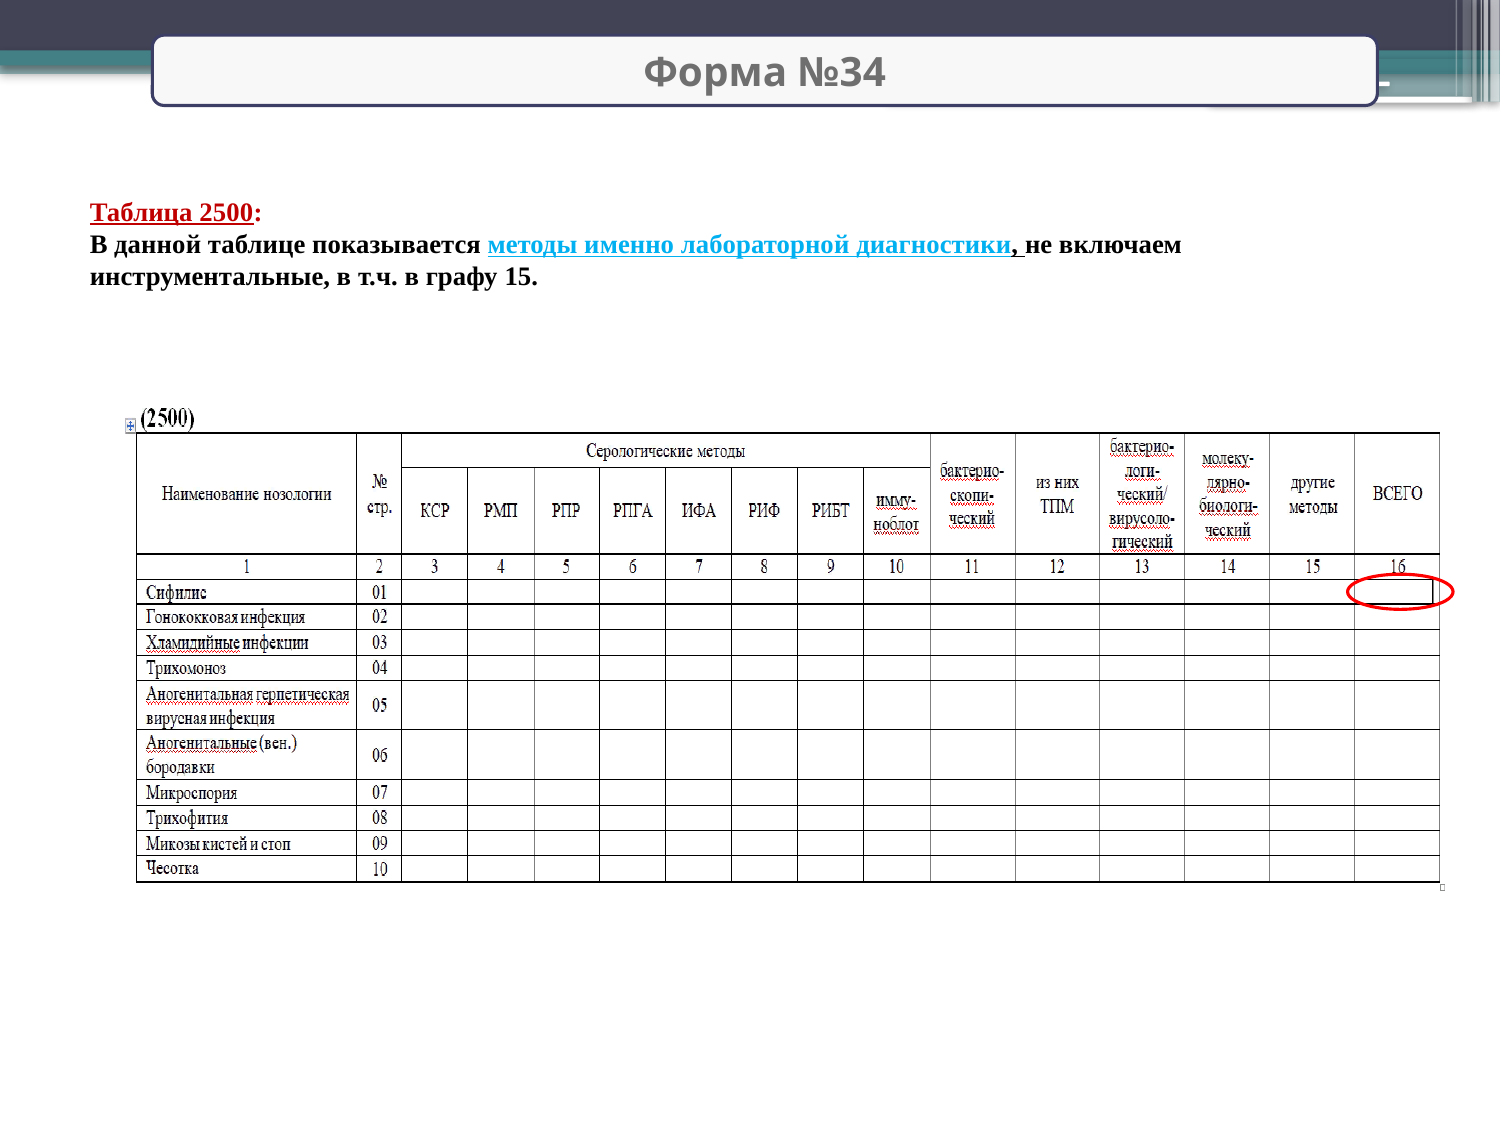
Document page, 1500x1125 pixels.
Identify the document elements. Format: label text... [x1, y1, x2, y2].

text_box Форма №34 [150, 33, 1379, 108]
title Таблица 2500: В данной таблице показывается методы именно лабораторной диагностики, не включаем инструментальные, в т.ч. в графу 15. [75, 187, 1425, 363]
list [105, 398, 1456, 912]
